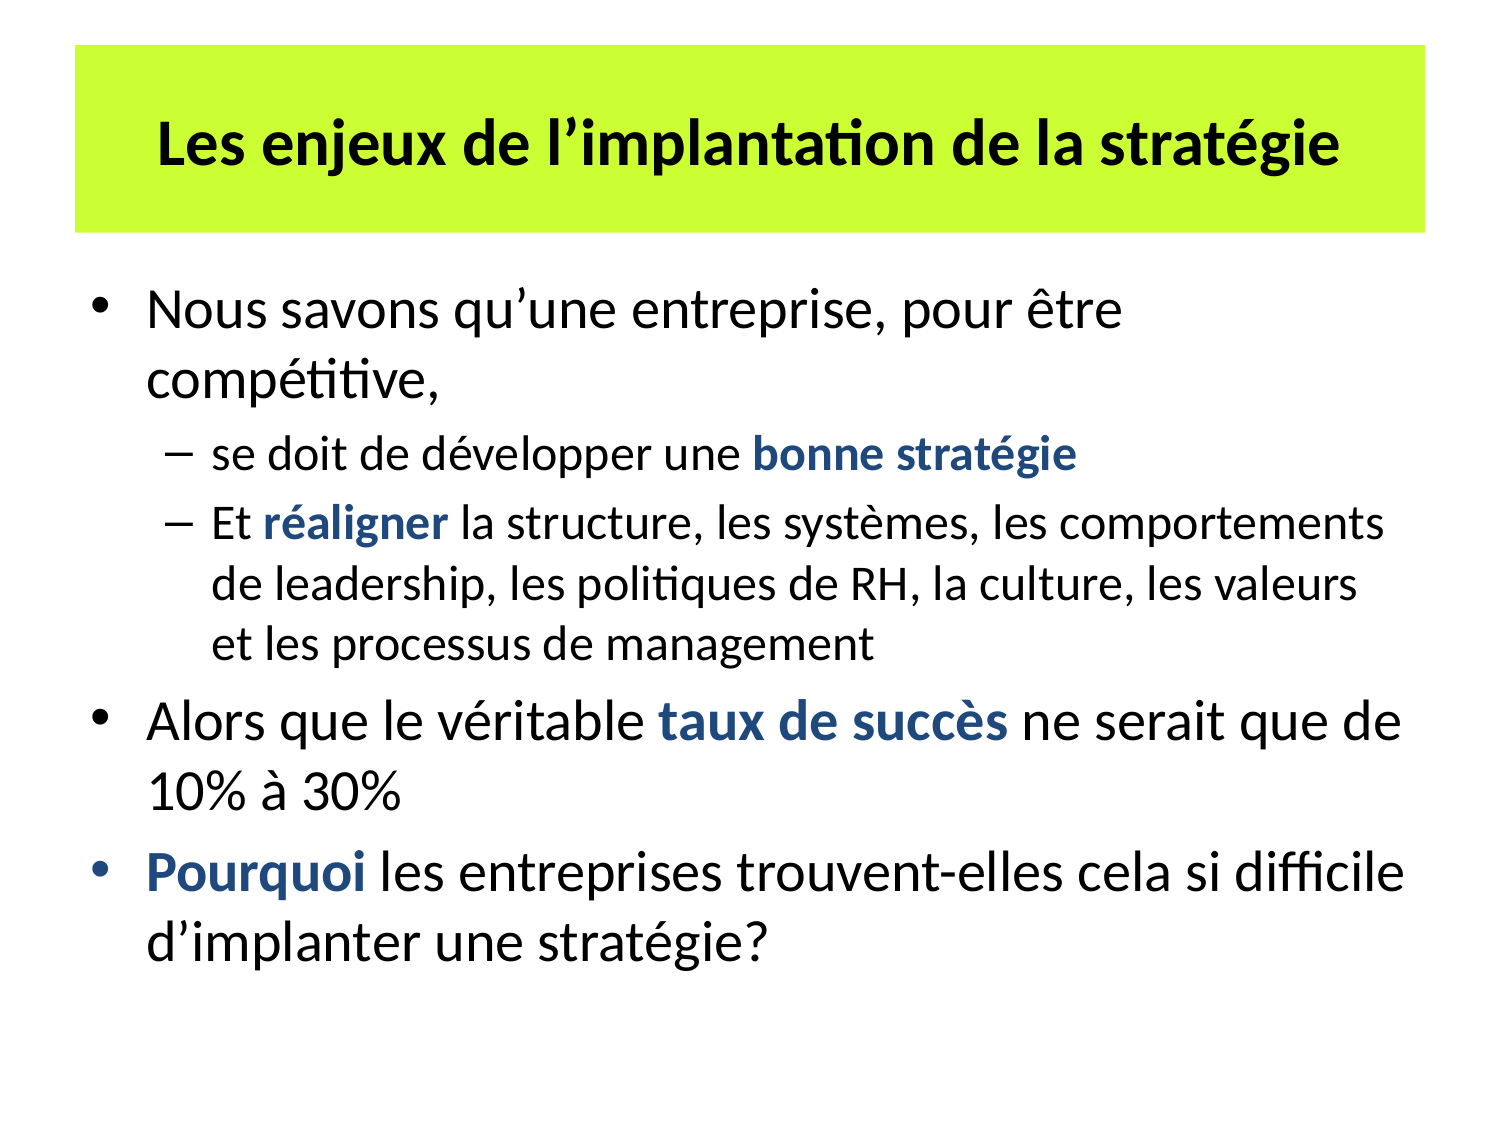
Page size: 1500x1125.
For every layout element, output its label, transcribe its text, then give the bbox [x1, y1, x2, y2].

list Nous savons qu’une entreprise, pour être compétitive, se doit de développer une bonne stratégie Et réaligner la structure, les systèmes, les comportements de leadership, les politiques de RH, la culture, les valeurs et les processus de management Alors que le véritable taux de succès ne serait que de 10% à 30% Pourquoi les entreprises trouvent-elles cela si difficile d’implanter une stratégie? [75, 262, 1425, 1005]
title Les enjeux de l’implantation de la stratégie [75, 45, 1425, 233]
